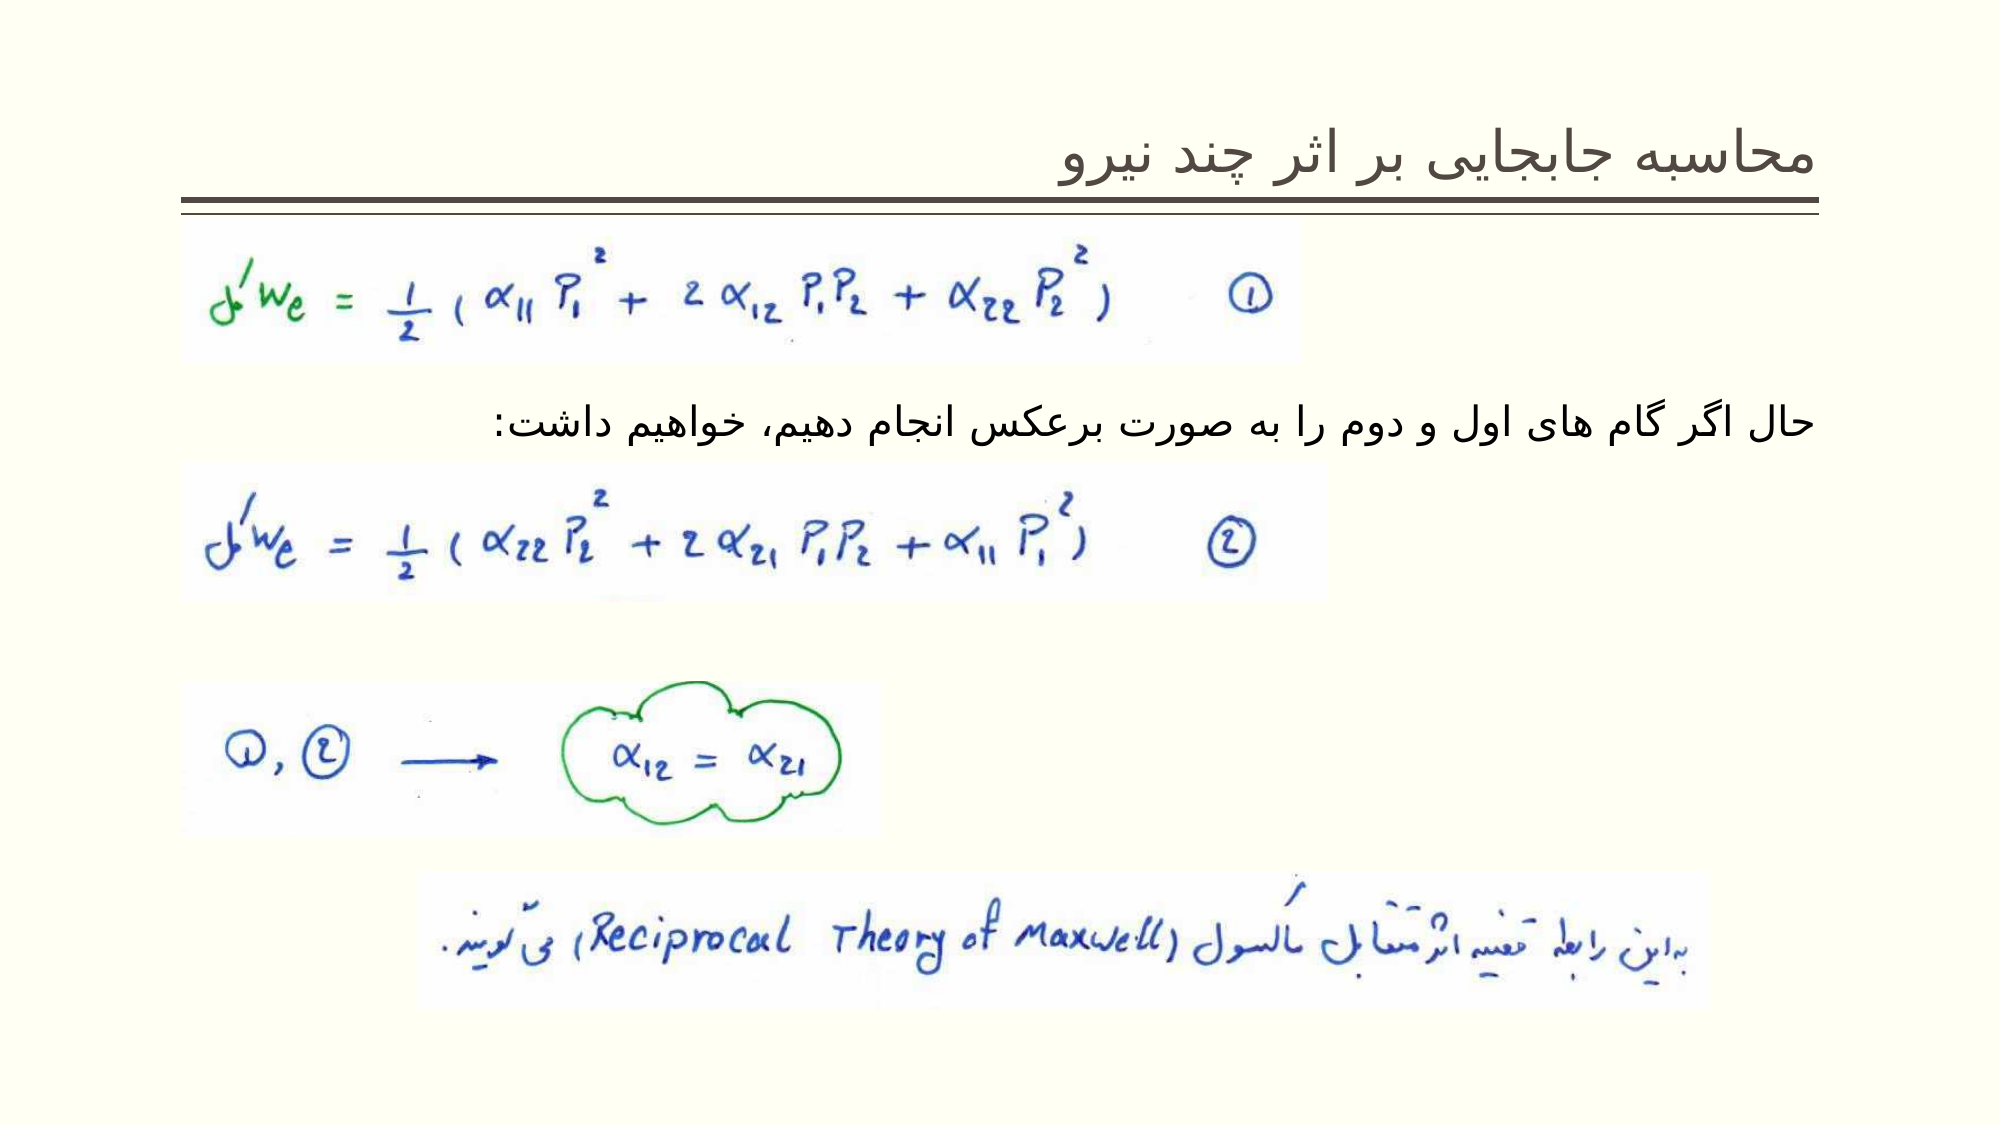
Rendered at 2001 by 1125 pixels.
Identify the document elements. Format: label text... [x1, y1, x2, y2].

title محاسبه جابجایی بر اثر چند نیرو [181, 12, 1819, 193]
picture [417, 871, 1709, 1010]
text_box حال اگر گام های اول و دوم را به صورت برعکس انجام دهیم، خواهیم داشت: [417, 362, 1831, 453]
picture [181, 217, 1301, 363]
picture [181, 461, 1327, 602]
picture [181, 681, 882, 838]
